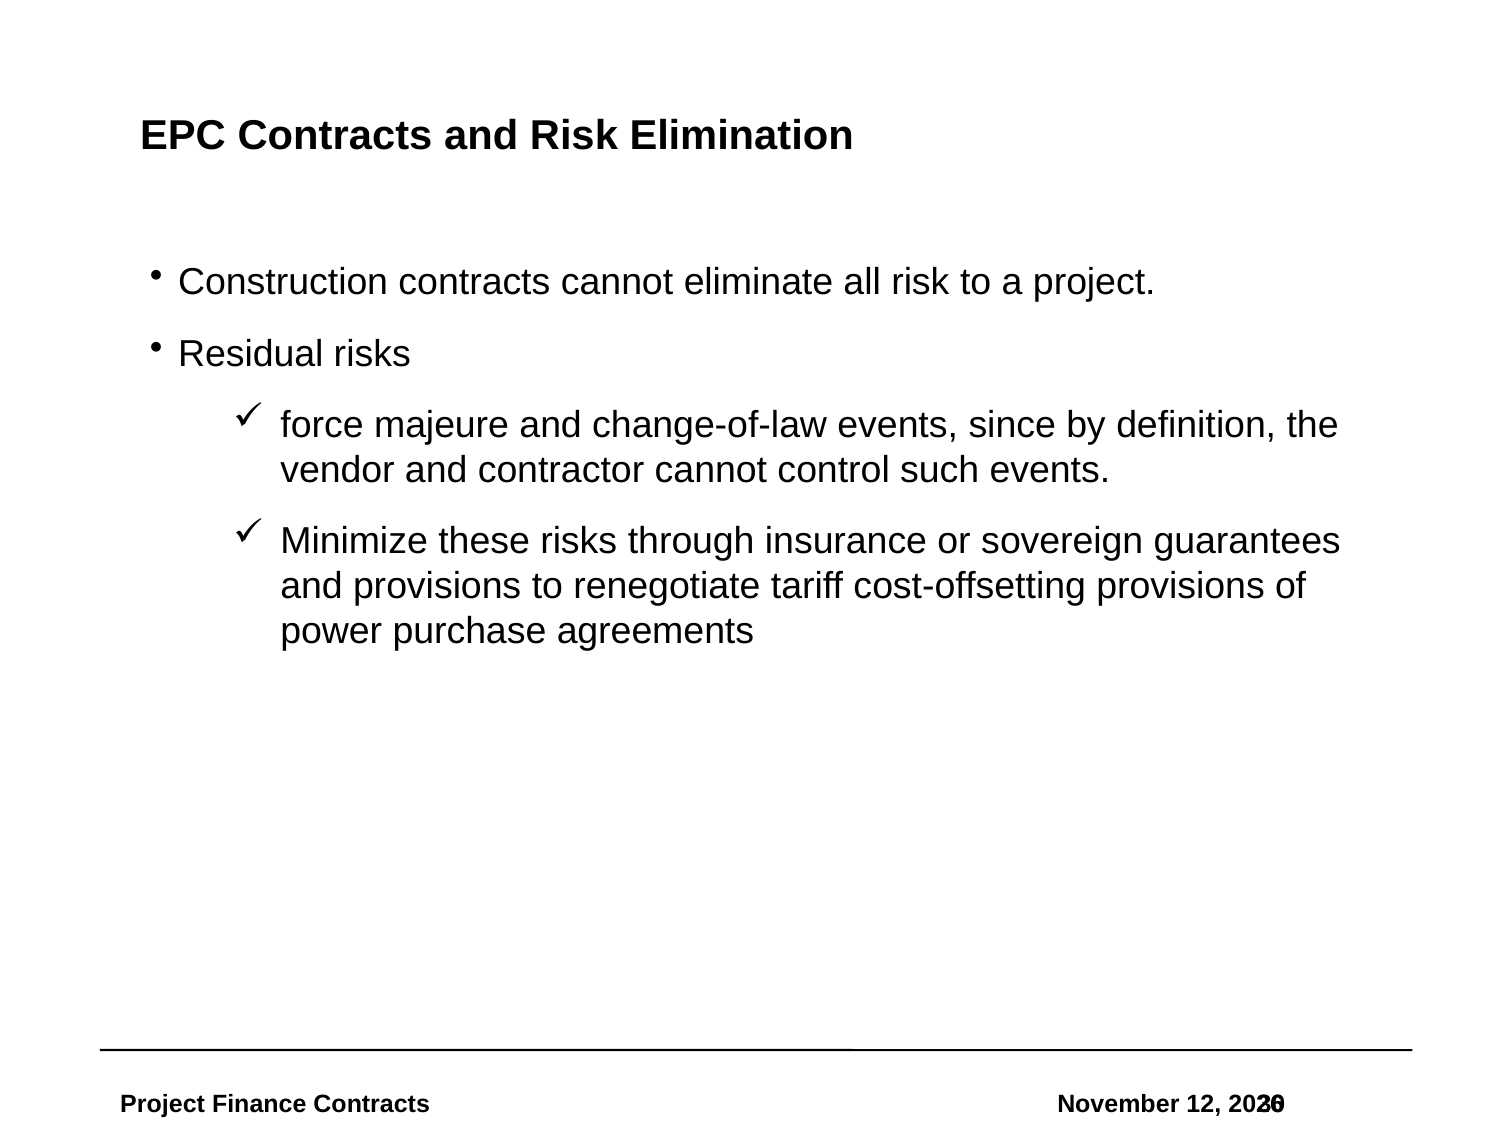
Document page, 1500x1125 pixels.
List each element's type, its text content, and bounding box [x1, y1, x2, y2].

list Construction contracts cannot eliminate all risk to a project. Residual risks force majeure and change-of-law events, since by definition, the vendor and contractor cannot control such events. Minimize these risks through insurance or sovereign guarantees and provisions to renegotiate tariff cost-offsetting provisions of power purchase agreements [124, 249, 1376, 1001]
title EPC Contracts and Risk Elimination [124, 99, 1288, 226]
